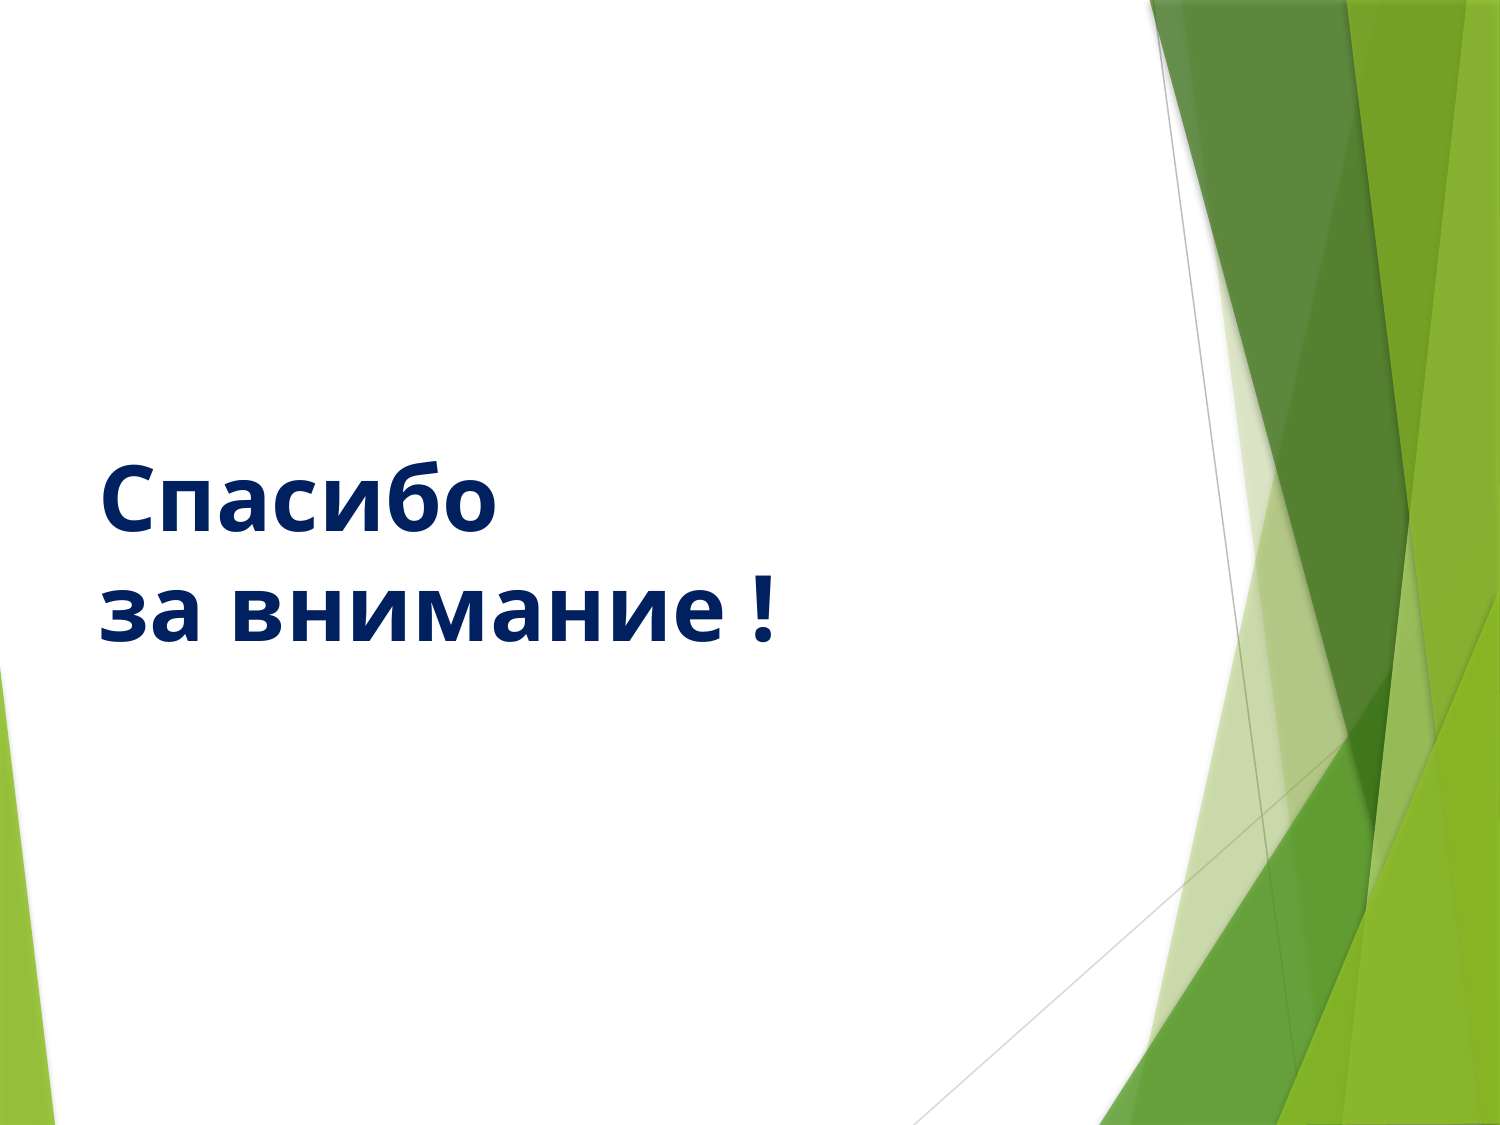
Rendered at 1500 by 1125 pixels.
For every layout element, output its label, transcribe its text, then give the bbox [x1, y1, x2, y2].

title Спасибо за внимание ! [83, 432, 1142, 650]
